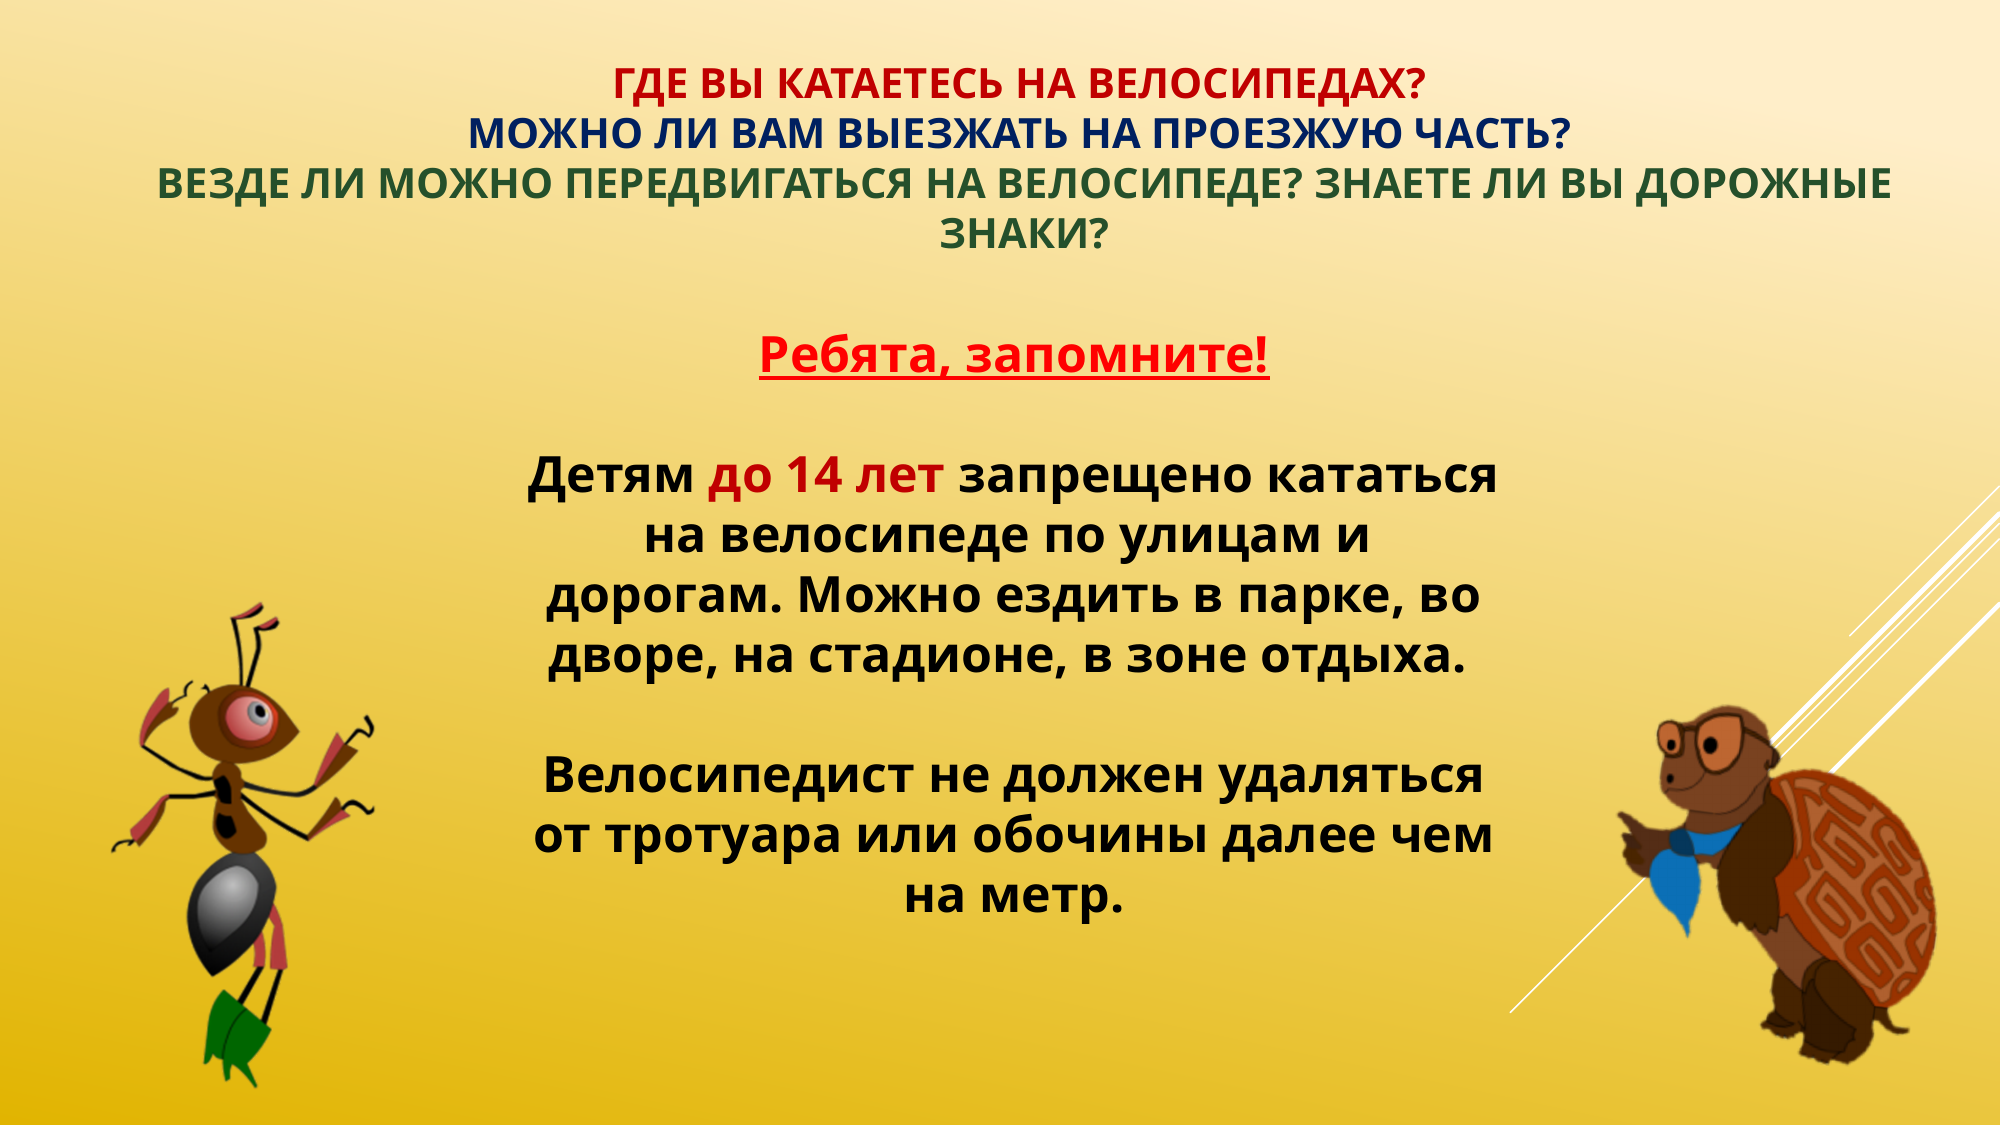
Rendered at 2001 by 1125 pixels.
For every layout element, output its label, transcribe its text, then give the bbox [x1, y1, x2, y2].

picture [27, 562, 451, 1107]
text_box Ребята, запомните! Детям до 14 лет запрещено кататься на велосипеде по улицам и дорогам. Можно ездить в парке, во дворе, на стадионе, в зоне отдыха. Велосипедист не должен удаляться от тротуара или обочины далее чем на метр. [513, 314, 1516, 930]
title Где вы катаетесь на велосипедах? Можно ли вам выезжать на проезжую часть? Везде ли можно передвигаться на велосипеде? Знаете ли вы дорожные знаки? [85, 101, 1964, 263]
picture [1579, 594, 1999, 1124]
